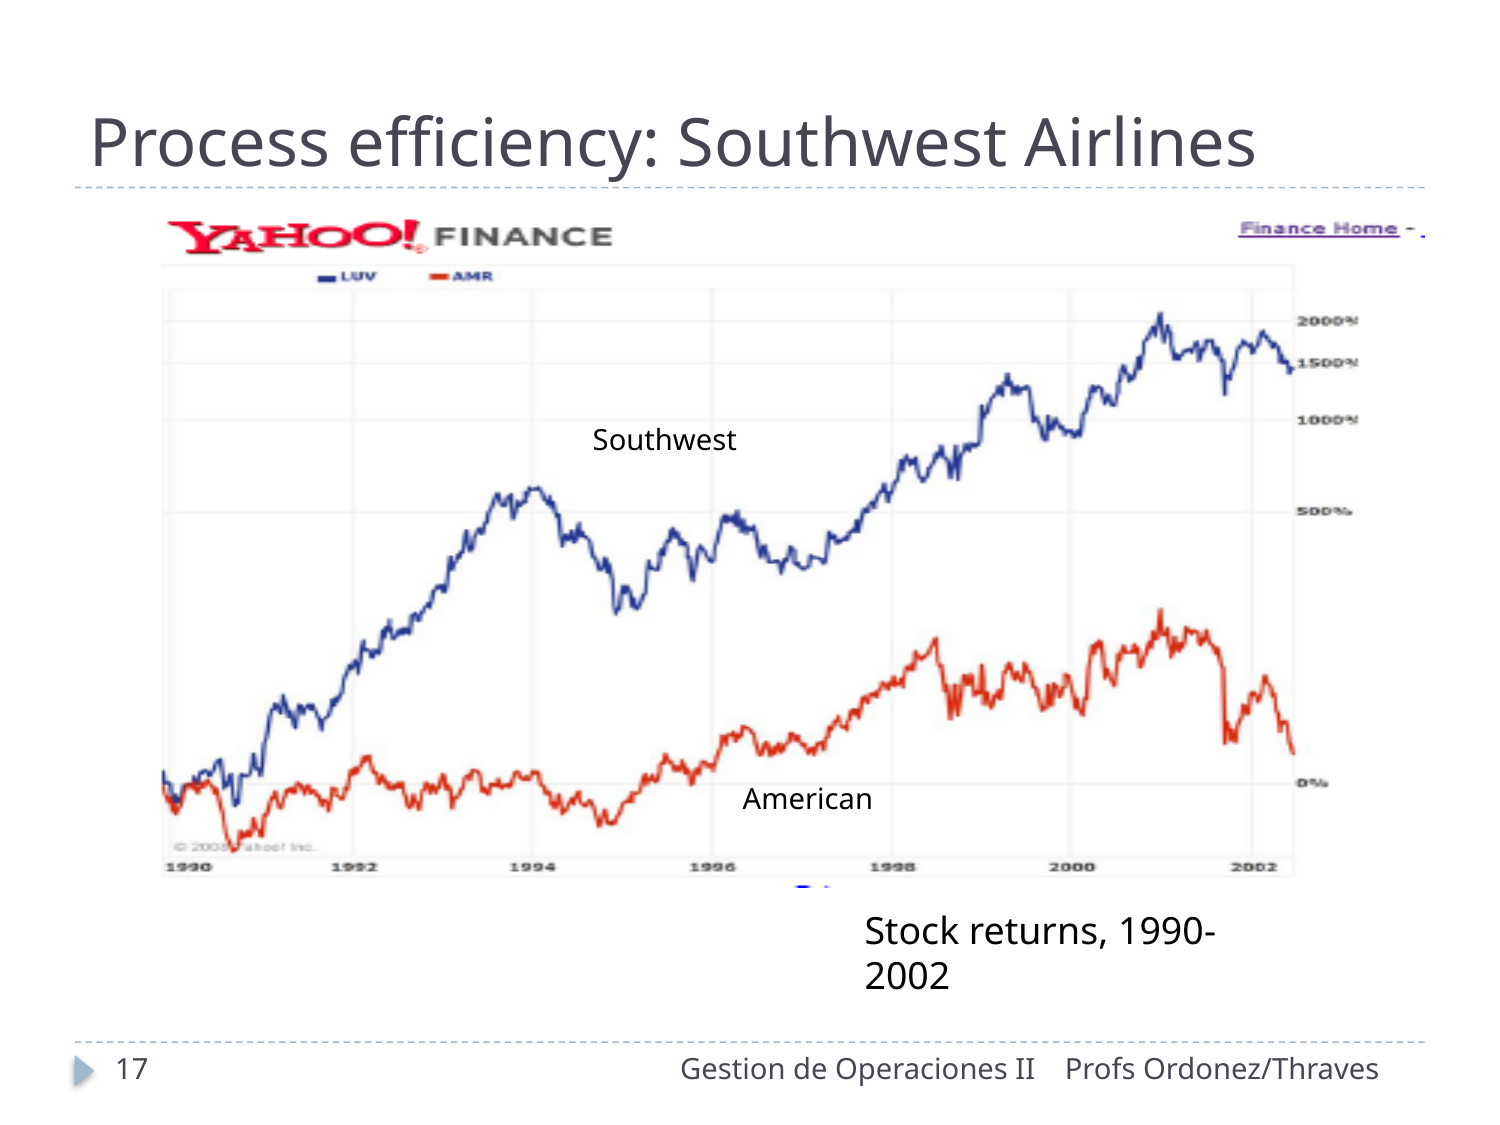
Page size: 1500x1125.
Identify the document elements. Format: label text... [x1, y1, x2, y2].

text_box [112, 212, 1426, 888]
footer Gestion de Operaciones II [475, 1042, 1051, 1103]
text_box Stock returns, 1990-2002 [849, 901, 1300, 1005]
title Process efficiency: Southwest Airlines [75, 37, 1425, 188]
slide_number 17 [100, 1042, 426, 1103]
slide_number Profs Ordonez/Thraves [1051, 1042, 1426, 1103]
